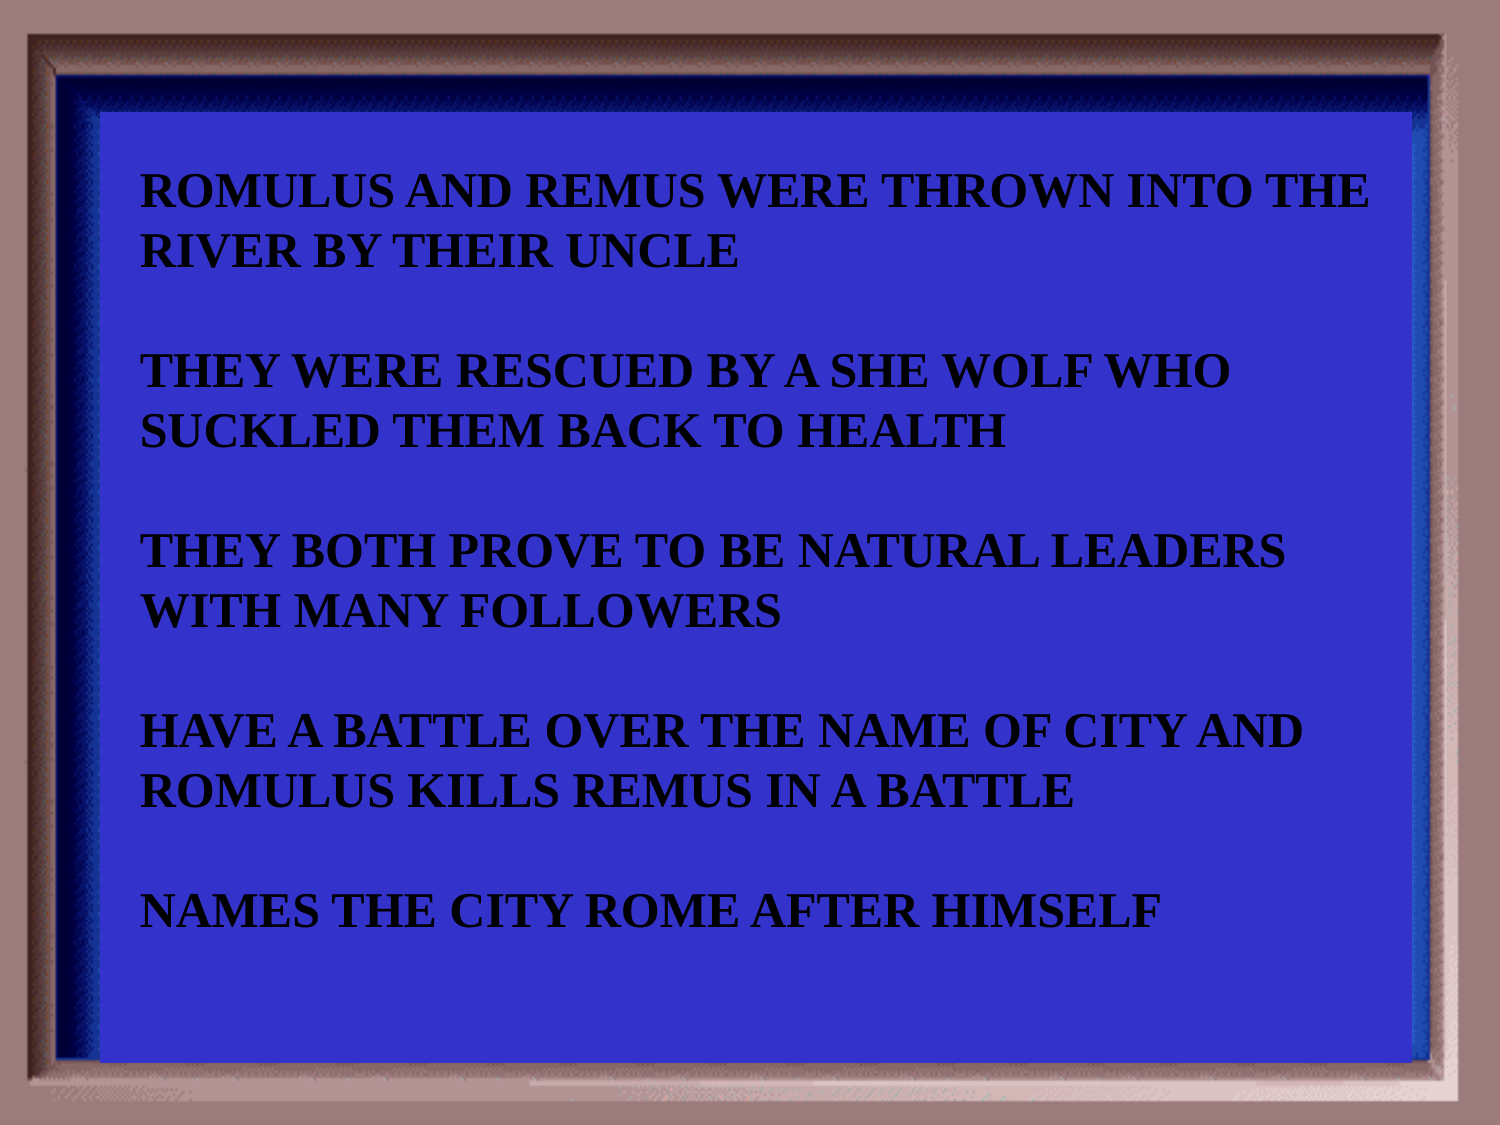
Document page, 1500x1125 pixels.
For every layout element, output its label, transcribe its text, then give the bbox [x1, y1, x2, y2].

picture [0, 0, 1500, 1125]
text_box [99, 112, 1413, 1063]
text_box Romulus and remus were thrown into the river by their uncle They were rescued by a she wolf who suckled them back to health They both prove to be natural leaders with many followers Have a battle over the name of city and romulus kills remus in a battle Names the city rome after himself [124, 149, 1413, 945]
